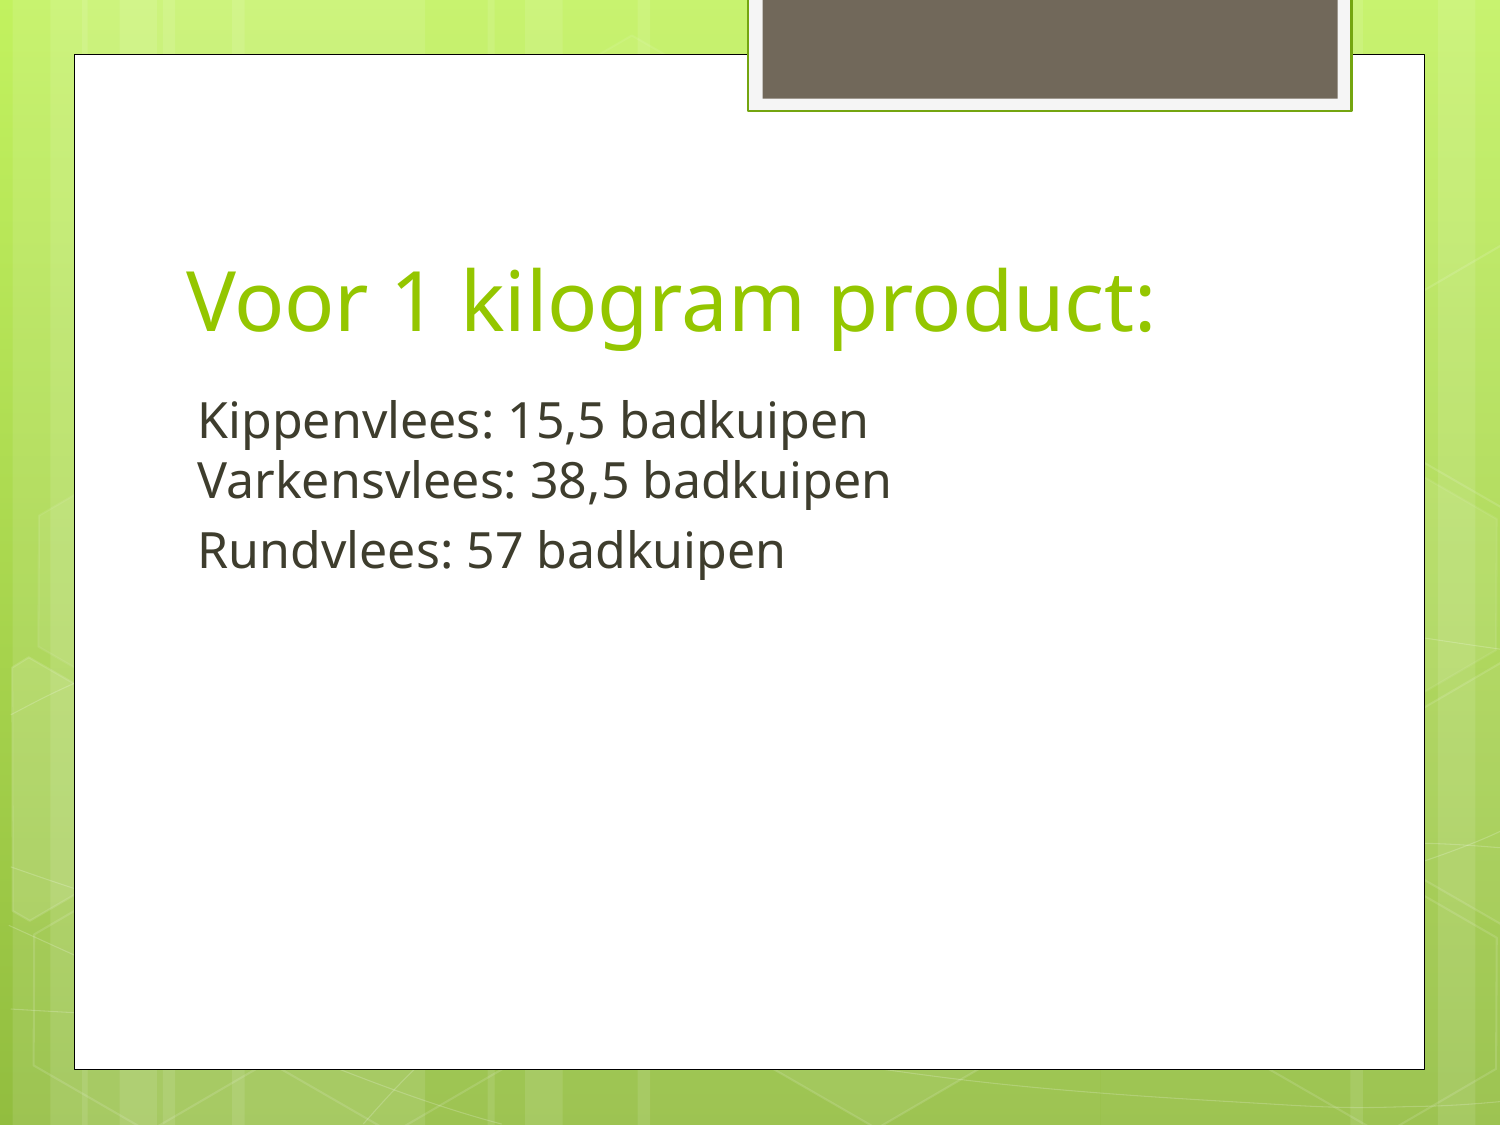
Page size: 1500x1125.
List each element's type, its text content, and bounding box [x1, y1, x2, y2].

title Voor 1 kilogram product: [171, 168, 1324, 357]
list Kippenvlees: 15,5 badkuipen Varkensvlees: 38,5 badkuipen Rundvlees: 57 badkuipen [171, 381, 1283, 957]
